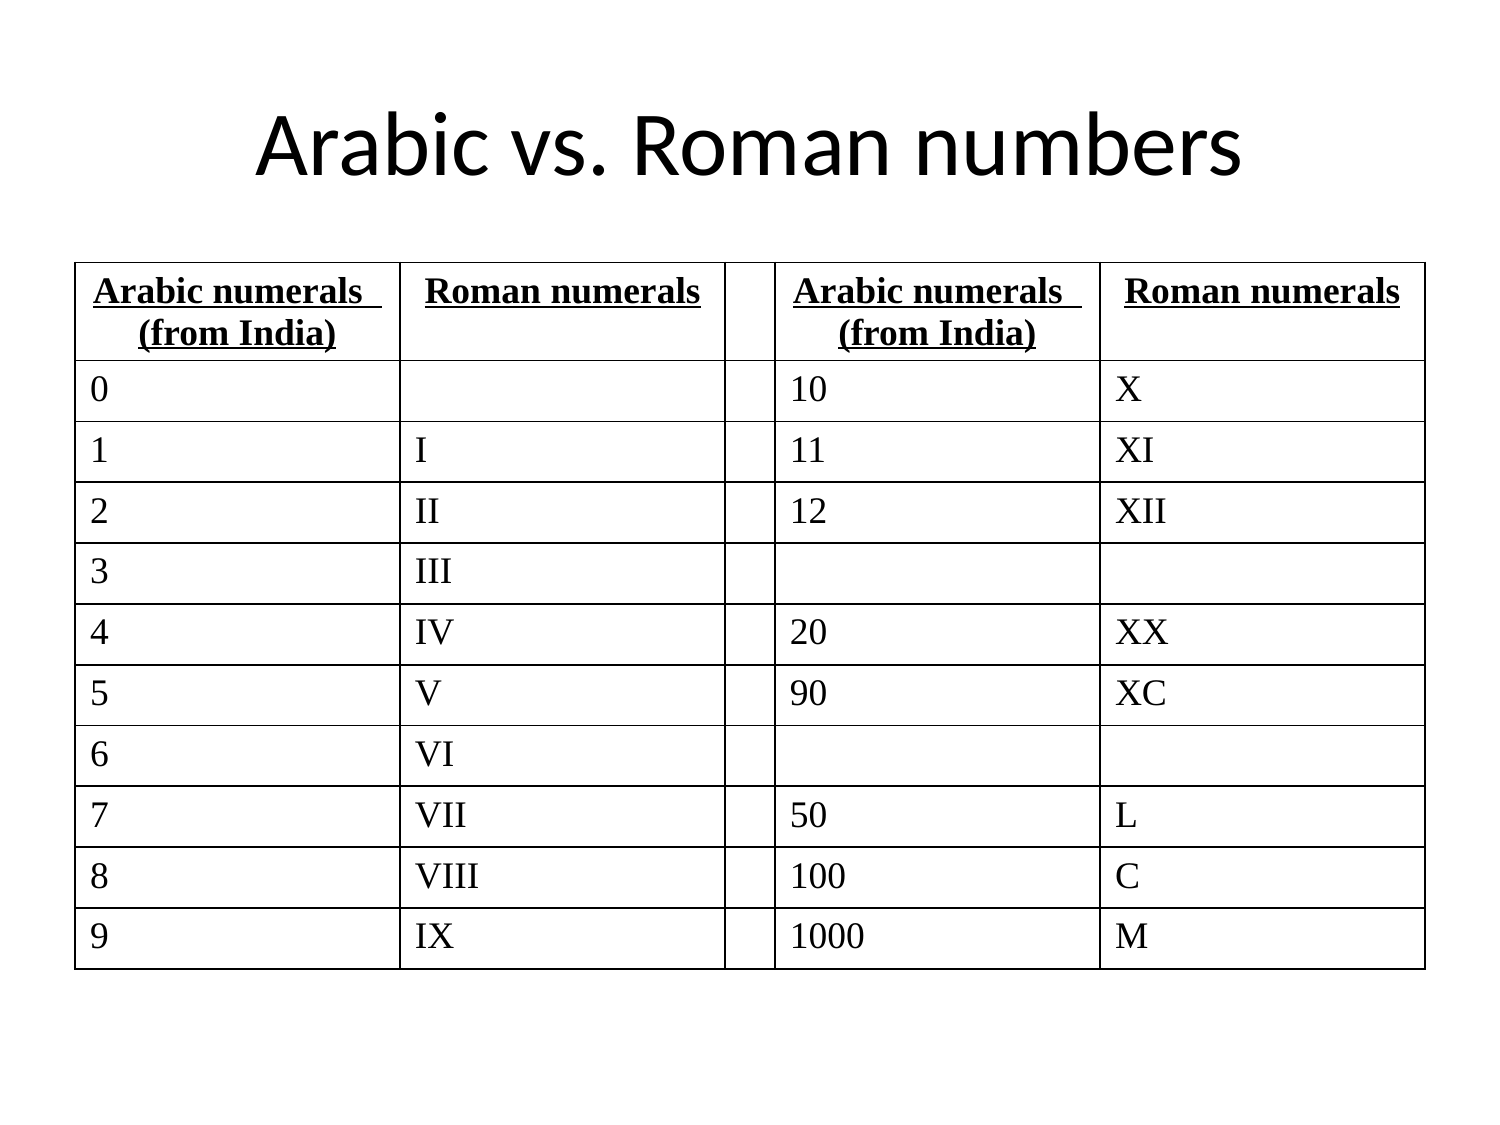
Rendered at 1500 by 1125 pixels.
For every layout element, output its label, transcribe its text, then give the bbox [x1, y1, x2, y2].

table_cell VII [401, 787, 724, 846]
table_cell 7 [76, 787, 399, 846]
table_cell 20 [776, 605, 1099, 664]
table_cell XX [1101, 605, 1424, 664]
table_cell [726, 666, 774, 725]
table_cell XC [1101, 666, 1424, 725]
table_cell VI [401, 726, 724, 785]
table_cell [726, 483, 774, 542]
table_cell 11 [776, 422, 1099, 481]
table_header [726, 263, 774, 360]
table_cell 10 [776, 361, 1099, 421]
table_cell [726, 909, 774, 968]
table_cell [401, 361, 724, 421]
table_cell VIII [401, 848, 724, 907]
table_cell [726, 787, 774, 846]
table_cell 4 [76, 605, 399, 664]
table_cell L [1101, 787, 1424, 846]
table_cell 100 [776, 848, 1099, 907]
table_cell 1000 [776, 909, 1099, 968]
table_cell 8 [76, 848, 399, 907]
table_cell V [401, 666, 724, 725]
table_cell XII [1101, 483, 1424, 542]
table_cell [726, 726, 774, 785]
table_cell 50 [776, 787, 1099, 846]
table_header Arabic numerals (from India) [76, 263, 399, 360]
table_header Roman numerals [1101, 263, 1424, 360]
table_cell 90 [776, 666, 1099, 725]
table_cell [1101, 726, 1424, 785]
table_cell 2 [76, 483, 399, 542]
table_cell XI [1101, 422, 1424, 481]
table_cell IX [401, 909, 724, 968]
table_cell II [401, 483, 724, 542]
table_cell 12 [776, 483, 1099, 542]
table_cell [726, 544, 774, 603]
table_header Arabic numerals (from India) [776, 263, 1099, 360]
table_cell 5 [76, 666, 399, 725]
table_cell [776, 726, 1099, 785]
table_cell [726, 422, 774, 481]
table_cell 9 [76, 909, 399, 968]
table_cell I [401, 422, 724, 481]
table_cell [726, 848, 774, 907]
title Arabic vs. Roman numbers [75, 45, 1425, 233]
table_cell III [401, 544, 724, 603]
table_cell [726, 361, 774, 421]
table_cell 0 [76, 361, 399, 421]
table_cell 6 [76, 726, 399, 785]
table_cell [726, 605, 774, 664]
table_cell X [1101, 361, 1424, 421]
table_cell [1101, 544, 1424, 603]
table_cell M [1101, 909, 1424, 968]
table_cell IV [401, 605, 724, 664]
table_header Roman numerals [401, 263, 724, 360]
table_cell 1 [76, 422, 399, 481]
table_cell 3 [76, 544, 399, 603]
table_cell [776, 544, 1099, 603]
table_cell C [1101, 848, 1424, 907]
